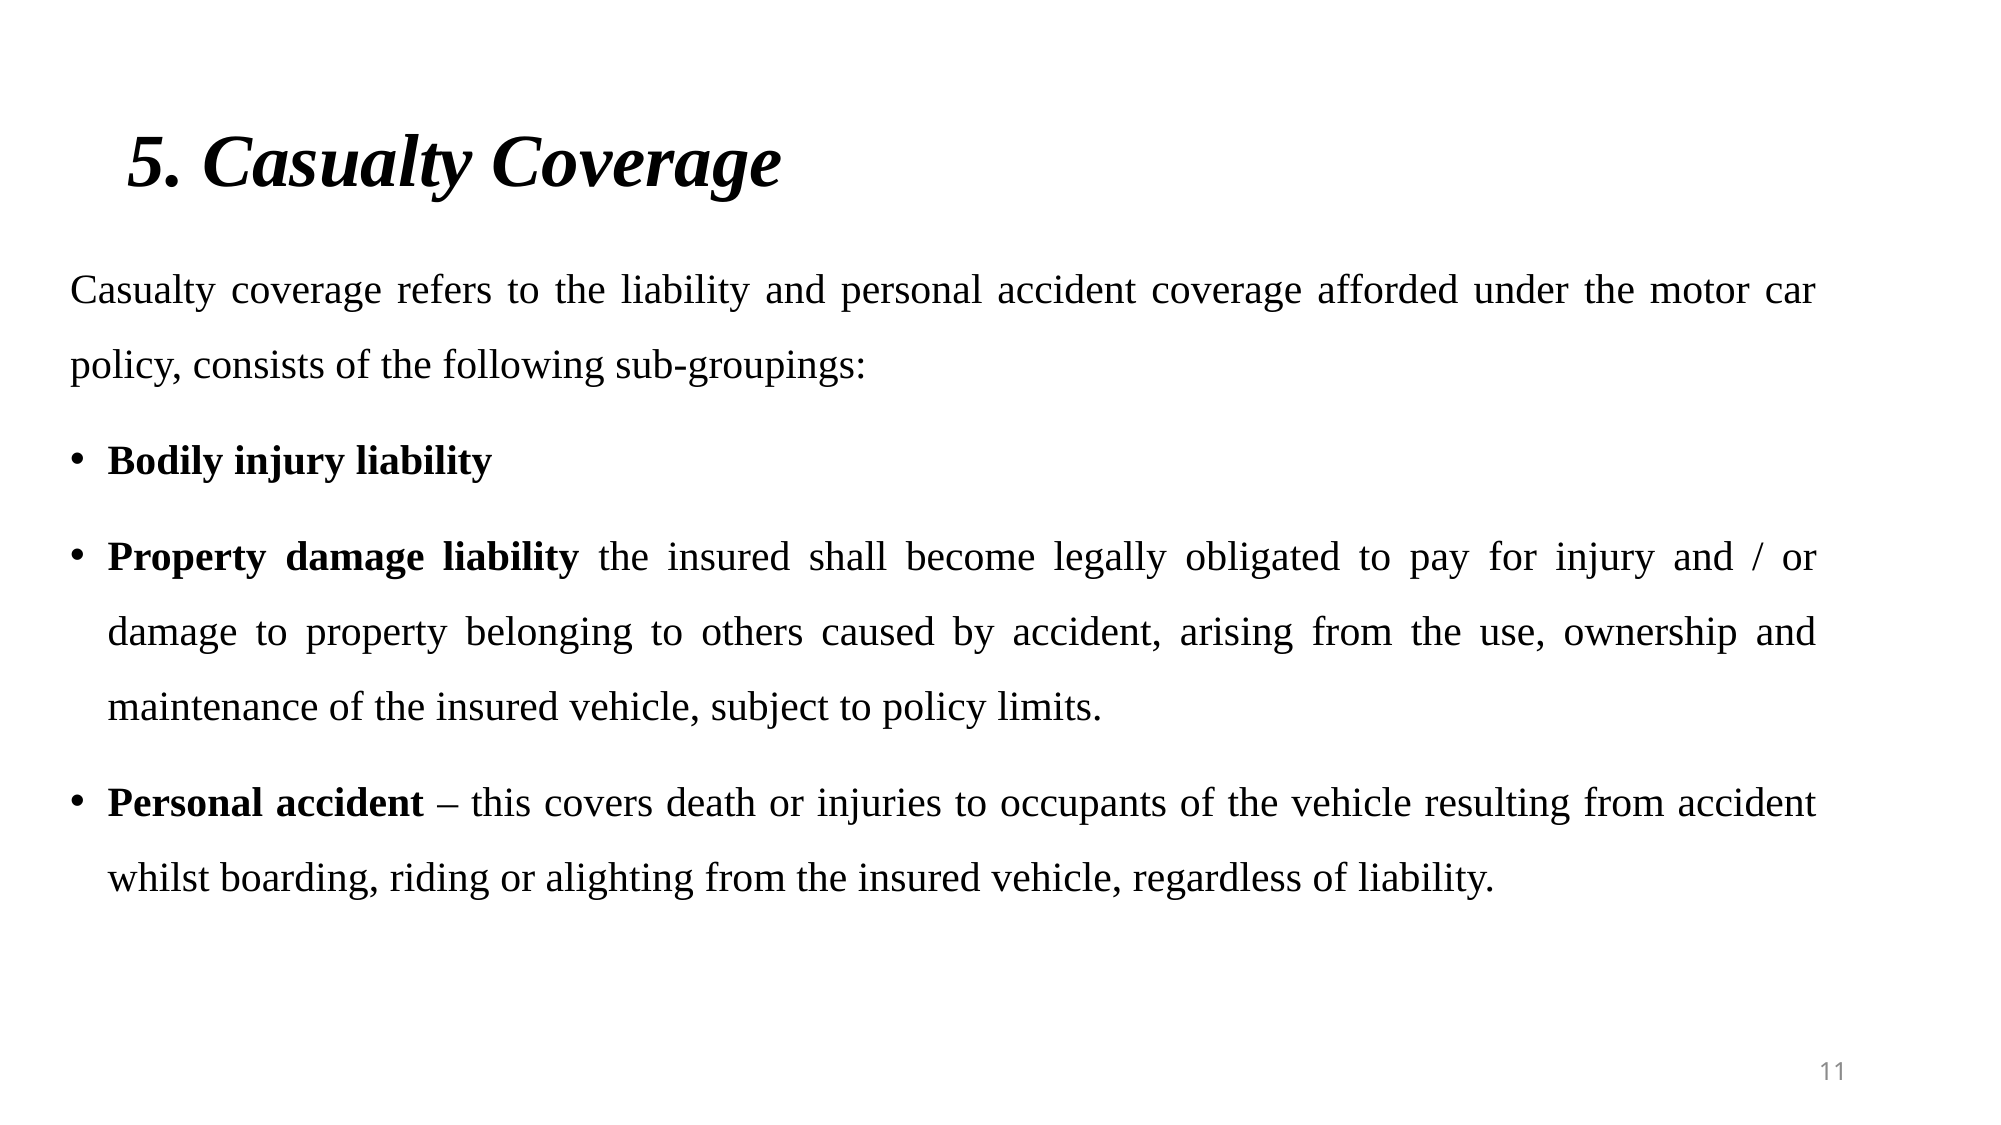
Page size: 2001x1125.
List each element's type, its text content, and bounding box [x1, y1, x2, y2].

list Casualty coverage refers to the liability and personal accident coverage afforded under the motor car policy, consists of the following sub-groupings: Bodily injury liability Property damage liability the insured shall become legally obligated to pay for injury and / or damage to property belonging to others caused by accident, arising from the use, ownership and maintenance of the insured vehicle, subject to policy limits. Personal accident – this covers death or injuries to occupants of the vehicle resulting from accident whilst boarding, riding or alighting from the insured vehicle, regardless of liability. [55, 229, 1834, 924]
slide_number 11 [1412, 1042, 1863, 1103]
title 5. Casualty Coverage [112, 109, 1913, 216]
